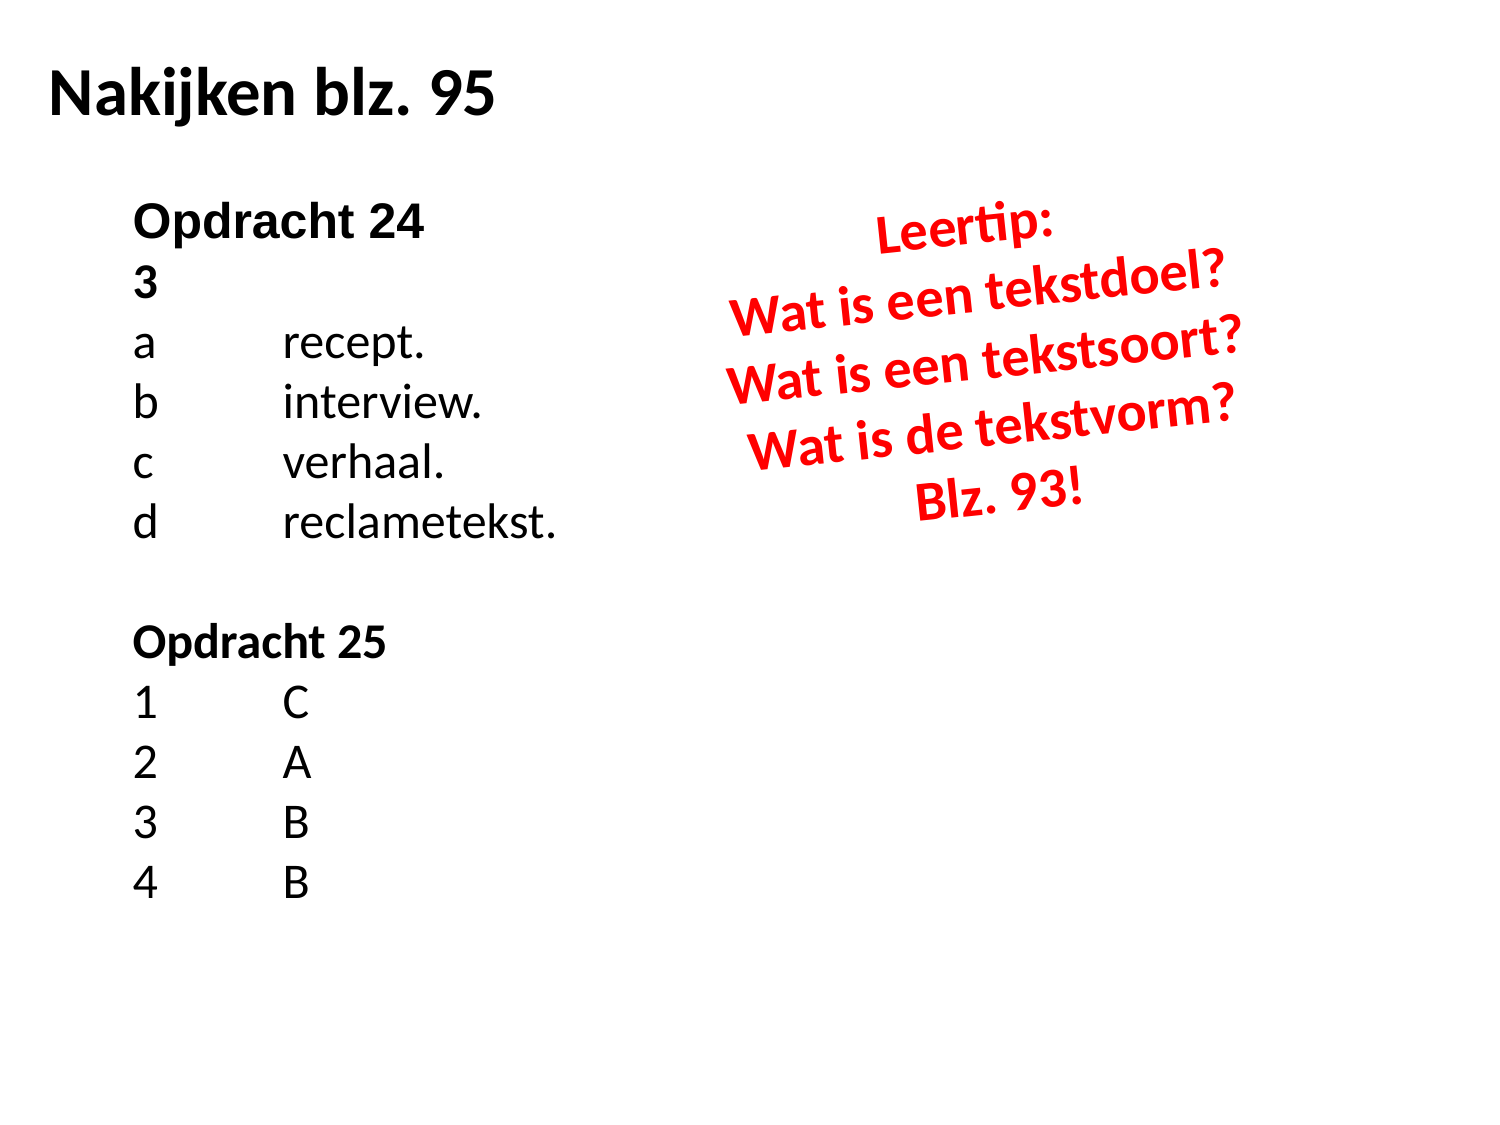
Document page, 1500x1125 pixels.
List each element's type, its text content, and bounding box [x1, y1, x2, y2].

text_box Leertip: Wat is een tekstdoel? Wat is een tekstsoort? Wat is de tekstvorm? Blz. 93! [652, 149, 1319, 563]
text_box Opdracht 24 3 a recept. b interview. c verhaal. d reclametekst. Opdracht 25 1 C 2 A 3 B 4 B [117, 220, 1500, 1036]
text_box Nakijken blz. 95 [34, 48, 991, 137]
